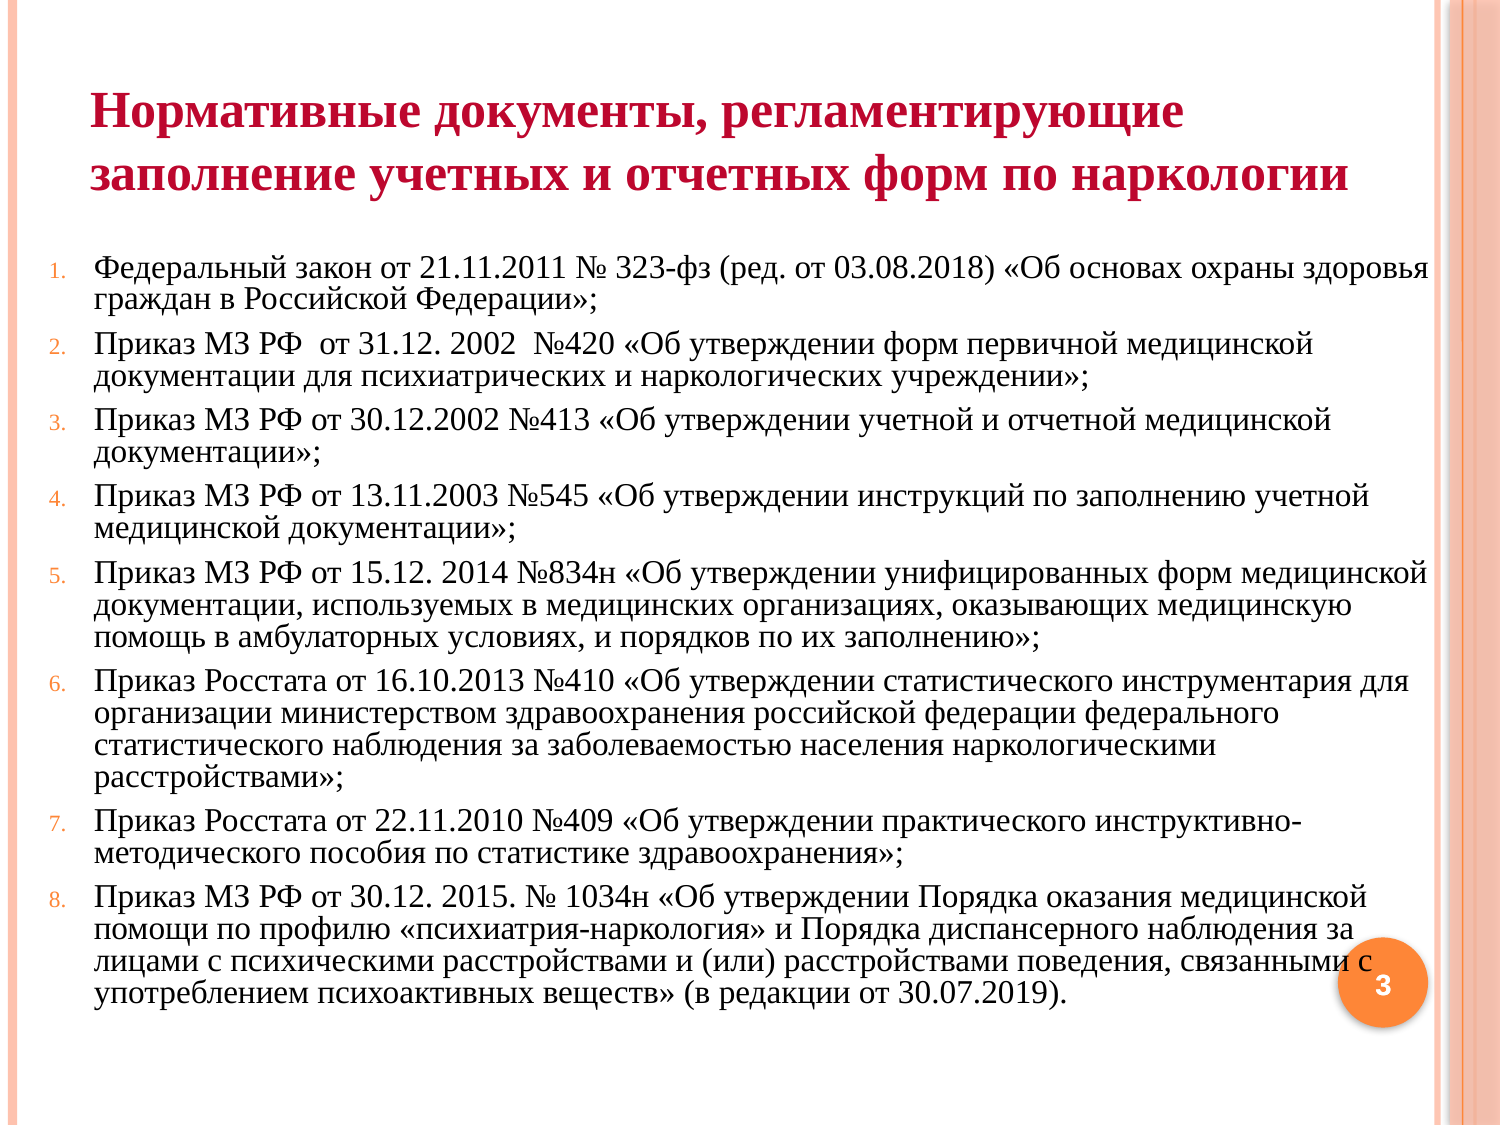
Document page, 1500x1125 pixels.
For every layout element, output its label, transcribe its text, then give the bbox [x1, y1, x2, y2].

title Нормативные документы, регламентирующие заполнение учетных и отчетных форм по наркологии [75, 45, 1385, 209]
list Федеральный закон от 21.11.2011 № 323-фз (ред. от 03.08.2018) «Об основах охраны здоровья граждан в Российской Федерации»; Приказ МЗ РФ от 31.12. 2002 №420 «Об утверждении форм первичной медицинской документации для психиатрических и наркологических учреждении»; Приказ МЗ РФ от 30.12.2002 №413 «Об утверждении учетной и отчетной медицинской документации»; Приказ МЗ РФ от 13.11.2003 №545 «Об утверждении инструкций по заполнению учетной медицинской документации»; Приказ МЗ РФ от 15.12. 2014 №834н «Об утверждении унифицированных форм медицинской документации, используемых в медицинских организациях, оказывающих медицинскую помощь в амбулаторных условиях, и порядков по их заполнению»; Приказ Росстата от 16.10.2013 №410 «Об утверждении статистического инструментария для организации министерством здравоохранения российской федерации федерального статистического наблюдения за заболеваемостью населения наркологическими расстройствами»; Приказ Росстата от 22.11.2010 №409 «Об утверждении практического инструктивно-методического пособия по статистике здравоохранения»; Приказ МЗ РФ от 30.12. 2015. № 1034н «Об утверждении Порядка оказания медицинской помощи по профилю «психиатрия-наркология» и Порядка диспансерного наблюдения за лицами с психическими расстройствами и (или) расстройствами поведения, связанными с употреблением психоактивных веществ» (в редакции от 30.07.2019). [33, 244, 1474, 1110]
